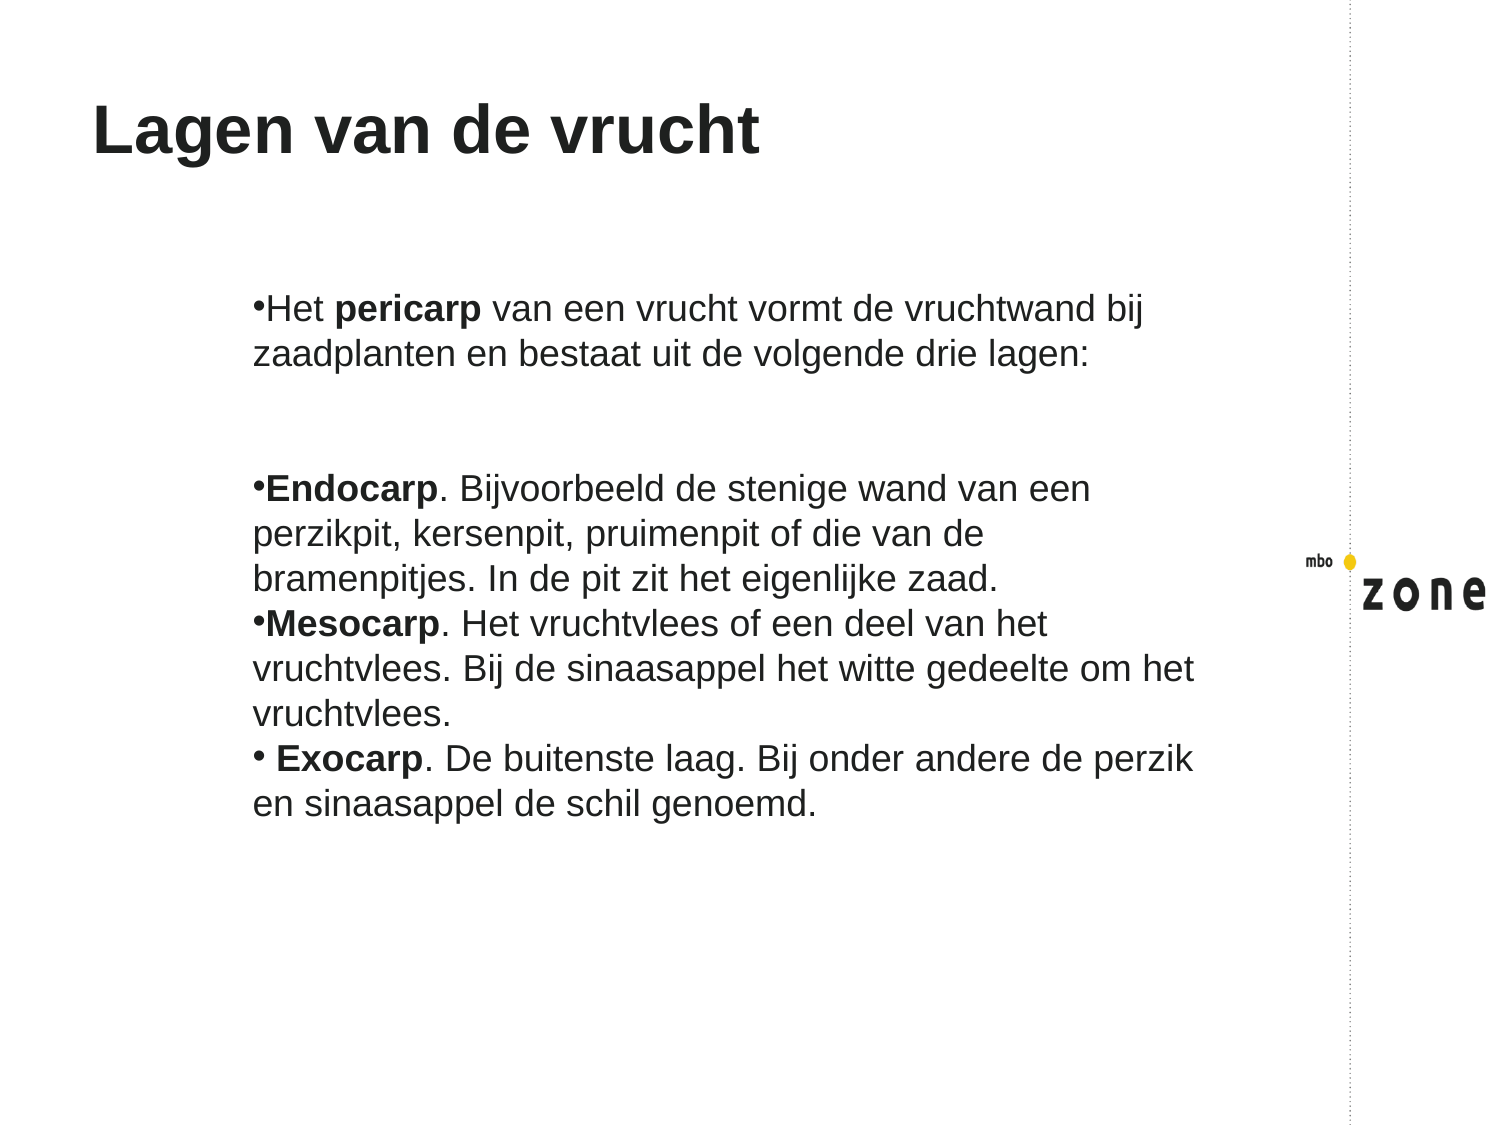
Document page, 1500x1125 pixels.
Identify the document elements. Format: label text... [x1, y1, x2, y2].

title Lagen van de vrucht [93, 94, 1205, 272]
list Het pericarp van een vrucht vormt de vruchtwand bij zaadplanten en bestaat uit de volgende drie lagen: Endocarp. Bijvoorbeeld de stenige wand van een perzikpit, kersenpit, pruimenpit of die van de bramenpitjes. In de pit zit het eigenlijke zaad. Mesocarp. Het vruchtvlees of een deel van het vruchtvlees. Bij de sinaasappel het witte gedeelte om het vruchtvlees. Exocarp. De buitenste laag. Bij onder andere de perzik en sinaasappel de schil genoemd. [252, 283, 1205, 998]
picture [1197, 0, 1500, 1125]
